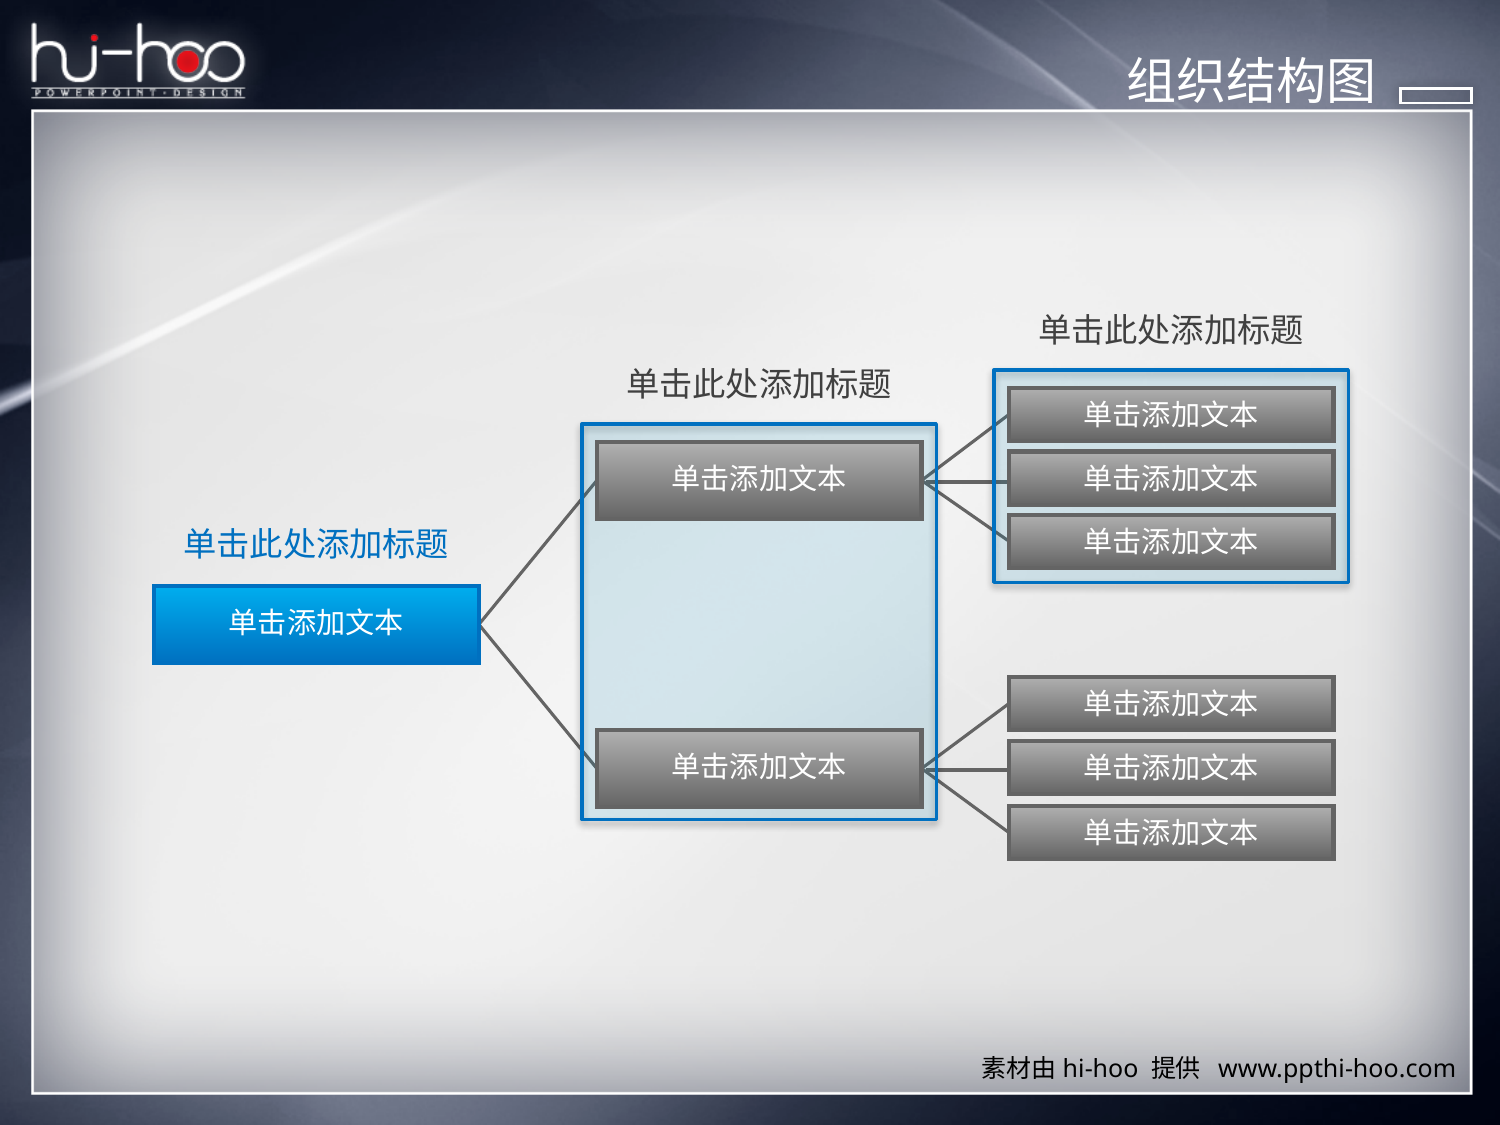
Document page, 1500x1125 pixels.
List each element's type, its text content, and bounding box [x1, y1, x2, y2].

text_box 单击添加文本 [1044, 389, 1299, 439]
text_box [478, 480, 598, 623]
text_box 单击此处添加标题 [587, 355, 932, 410]
text_box [1008, 805, 1334, 860]
text_box 单击添加文本 [1044, 742, 1299, 793]
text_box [921, 480, 1010, 542]
text_box [993, 369, 1349, 583]
text_box 单击添加文本 [611, 452, 907, 503]
text_box [153, 585, 473, 663]
text_box 单击添加文本 [1044, 452, 1299, 503]
text_box [1014, 451, 1334, 505]
text_box [596, 729, 916, 807]
text_box [581, 423, 916, 479]
text_box 单击添加文本 [1044, 678, 1299, 729]
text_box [478, 624, 598, 769]
text_box [1014, 741, 1334, 795]
text_box 素材由hi-hoo 提供 www.ppthi-hoo.com [862, 1044, 1472, 1090]
text_box [1008, 387, 1334, 441]
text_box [921, 414, 1010, 479]
picture [0, 0, 1500, 1125]
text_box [921, 703, 1010, 767]
text_box 单击添加文本 [167, 596, 466, 647]
text_box [596, 441, 916, 519]
text_box [1008, 677, 1334, 731]
text_box 单击此处添加标题 [998, 301, 1344, 357]
text_box [581, 776, 916, 821]
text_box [921, 768, 1010, 833]
text_box 组织结构图 [899, 42, 1392, 117]
text_box 单击添加文本 [611, 740, 907, 791]
text_box [602, 519, 937, 729]
text_box 单击添加文本 [1044, 515, 1299, 566]
text_box 单击添加文本 [1044, 807, 1299, 857]
text_box [1008, 514, 1334, 568]
text_box 单击此处添加标题 [151, 516, 473, 571]
